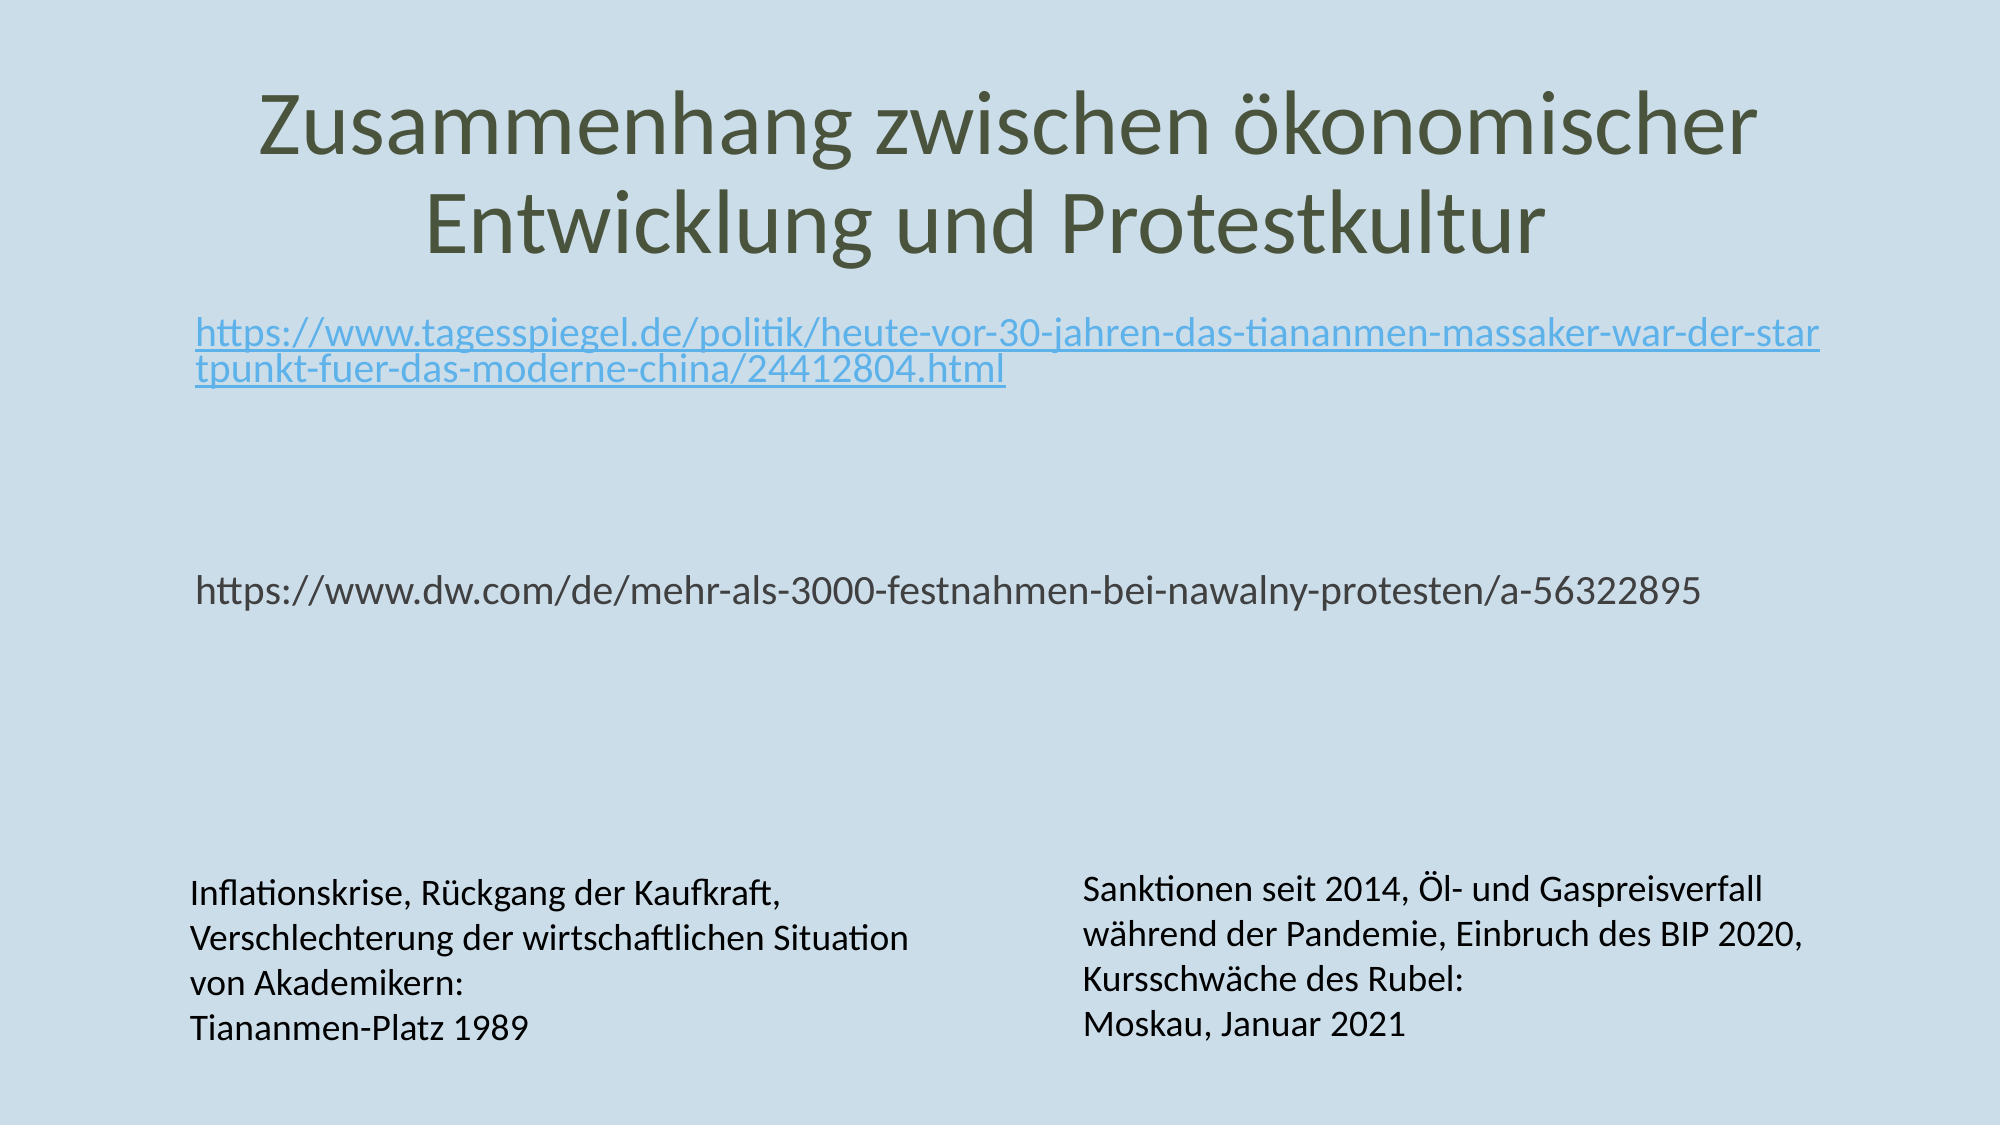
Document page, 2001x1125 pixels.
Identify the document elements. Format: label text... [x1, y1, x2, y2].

text_box Inflationskrise, Rückgang der Kaufkraft, Verschlechterung der wirtschaftlichen Situation von Akademikern: Tiananmen-Platz 1989 [174, 860, 932, 1056]
list https://www.tagesspiegel.de/politik/heute-vor-30-jahren-das-tiananmen-massaker-war-der-startpunkt-fuer-das-moderne-china/24412804.html https://www.dw.com/de/mehr-als-3000-festnahmen-bei-nawalny-protesten/a-56322895 [180, 302, 1830, 963]
text_box Zusammenhang zwischen ökonomischer Entwicklung und Protestkultur [174, 67, 1825, 289]
text_box Sanktionen seit 2014, Öl- und Gaspreisverfall während der Pandemie, Einbruch des BIP 2020, Kursschwäche des Rubel: Moskau, Januar 2021 [1068, 963, 1825, 1052]
